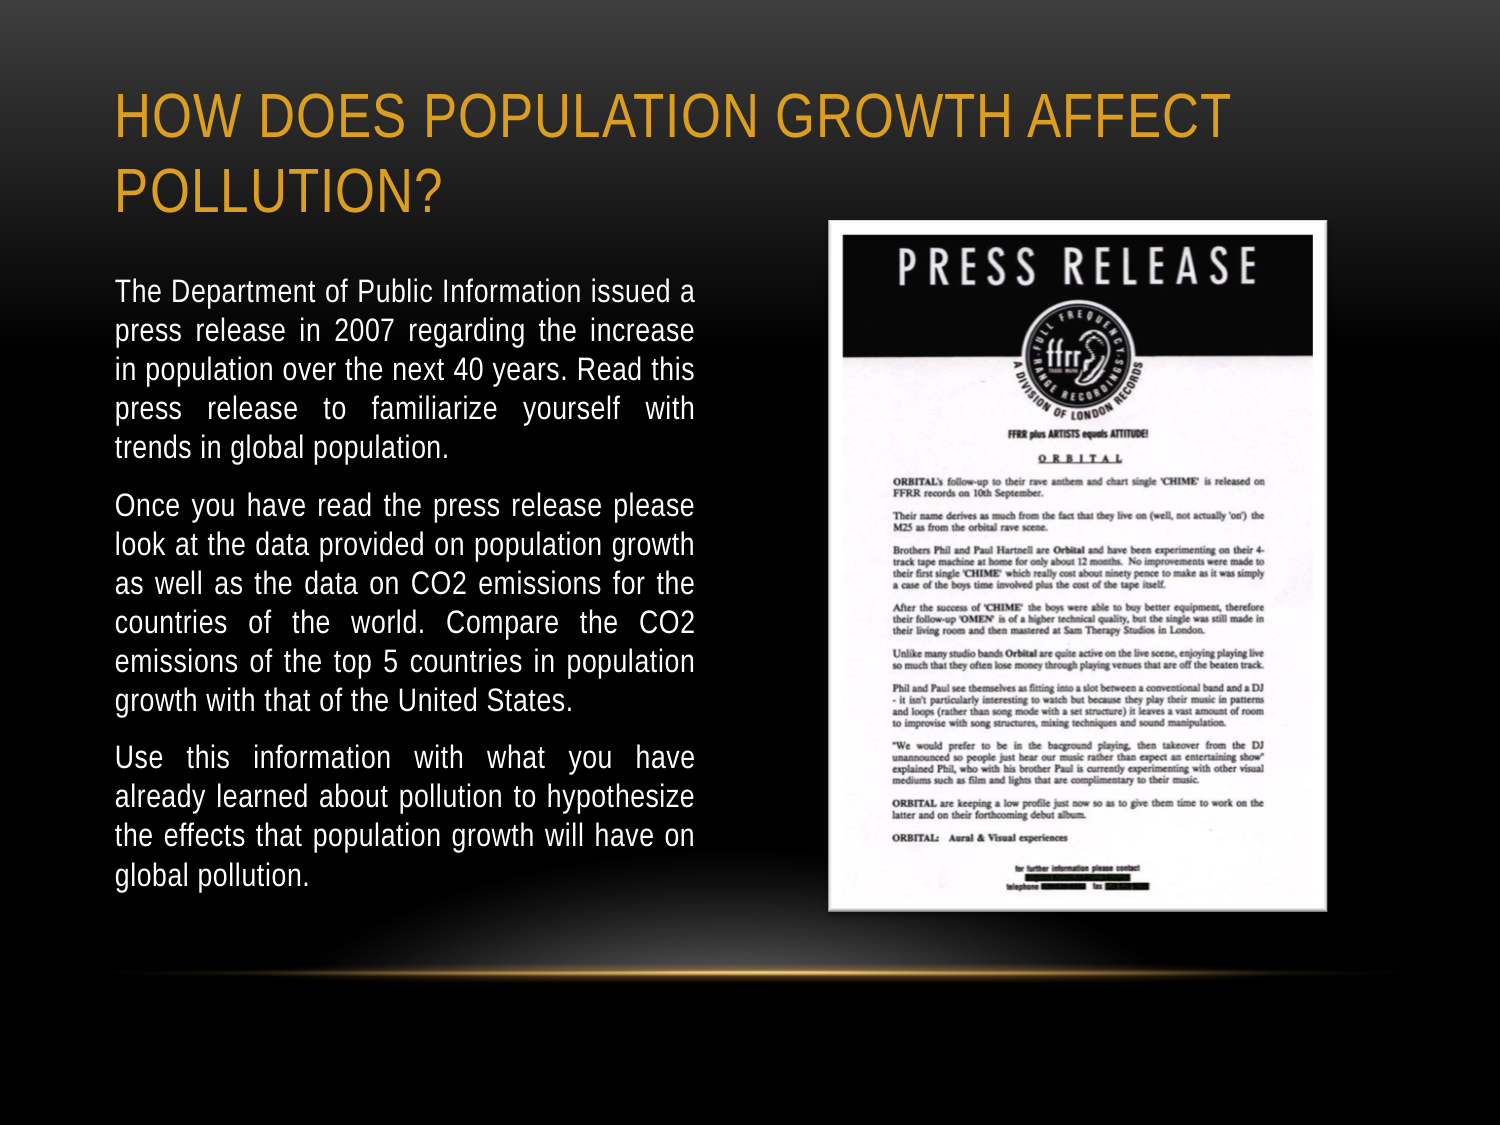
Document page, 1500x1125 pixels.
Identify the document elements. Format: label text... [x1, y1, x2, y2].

picture [0, 0, 1500, 1125]
list The Department of Public Information issued a press release in 2007 regarding the increase in population over the next 40 years. Read this press release to familiarize yourself with trends in global population. Once you have read the press release please look at the data provided on population growth as well as the data on CO2 emissions for the countries of the world. Compare the CO2 emissions of the top 5 countries in population growth with that of the United States. Use this information with what you have already learned about pollution to hypothesize the effects that population growth will have on global pollution. [99, 262, 713, 938]
title How does population growth affect pollution? [99, 45, 1400, 233]
